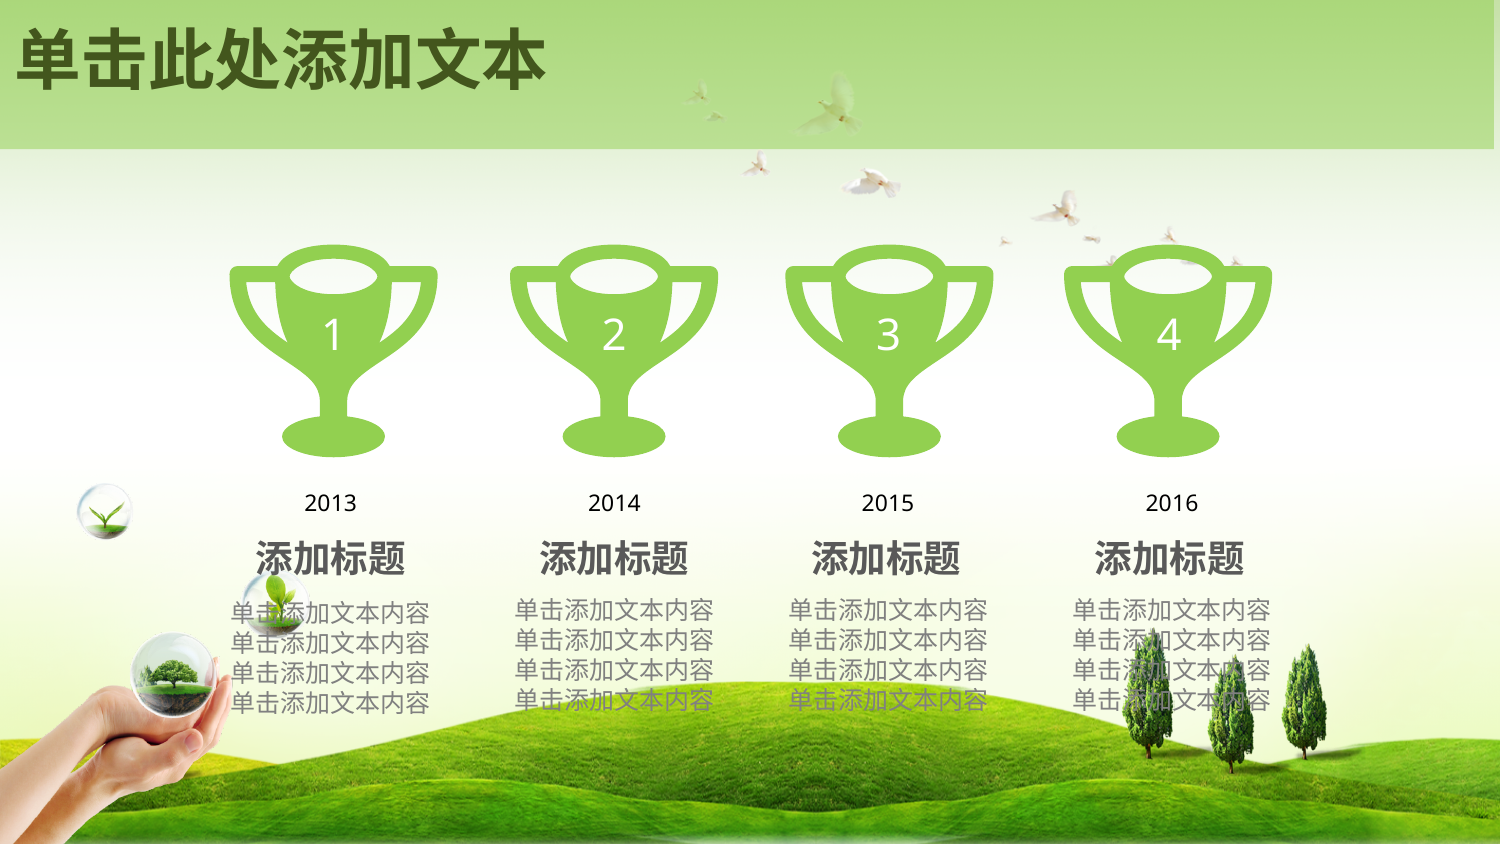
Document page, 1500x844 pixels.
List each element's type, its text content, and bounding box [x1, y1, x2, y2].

text_box 单击添加文本内容 单击添加文本内容 单击添加文本内容 单击添加文本内容 [764, 594, 1013, 715]
text_box 2014 [490, 488, 739, 521]
text_box [282, 360, 385, 458]
text_box 2015 [764, 488, 1013, 521]
text_box 2 [558, 307, 670, 360]
text_box 单击添加文本内容 单击添加文本内容 单击添加文本内容 单击添加文本内容 [1048, 594, 1296, 715]
text_box [785, 244, 994, 357]
text_box [229, 244, 438, 356]
picture [0, 0, 1500, 844]
text_box 2013 [206, 488, 455, 521]
text_box 1 [278, 307, 390, 360]
text_box 添加标题 [532, 535, 696, 581]
text_box 单击此处添加文本 [0, 10, 744, 106]
text_box 3 [833, 307, 944, 360]
text_box [1116, 360, 1220, 458]
text_box 添加标题 [804, 535, 969, 581]
text_box [0, 0, 1496, 151]
text_box 单击添加文本内容 单击添加文本内容 单击添加文本内容 单击添加文本内容 [490, 594, 739, 715]
text_box 单击添加文本内容 单击添加文本内容 单击添加文本内容 单击添加文本内容 [206, 597, 455, 718]
text_box [562, 360, 666, 458]
text_box 添加标题 [248, 535, 413, 581]
text_box [1064, 244, 1273, 357]
text_box 4 [1113, 307, 1225, 360]
text_box 2016 [1048, 488, 1296, 521]
text_box [510, 244, 719, 356]
text_box [837, 360, 941, 458]
text_box 添加标题 [1087, 535, 1252, 581]
